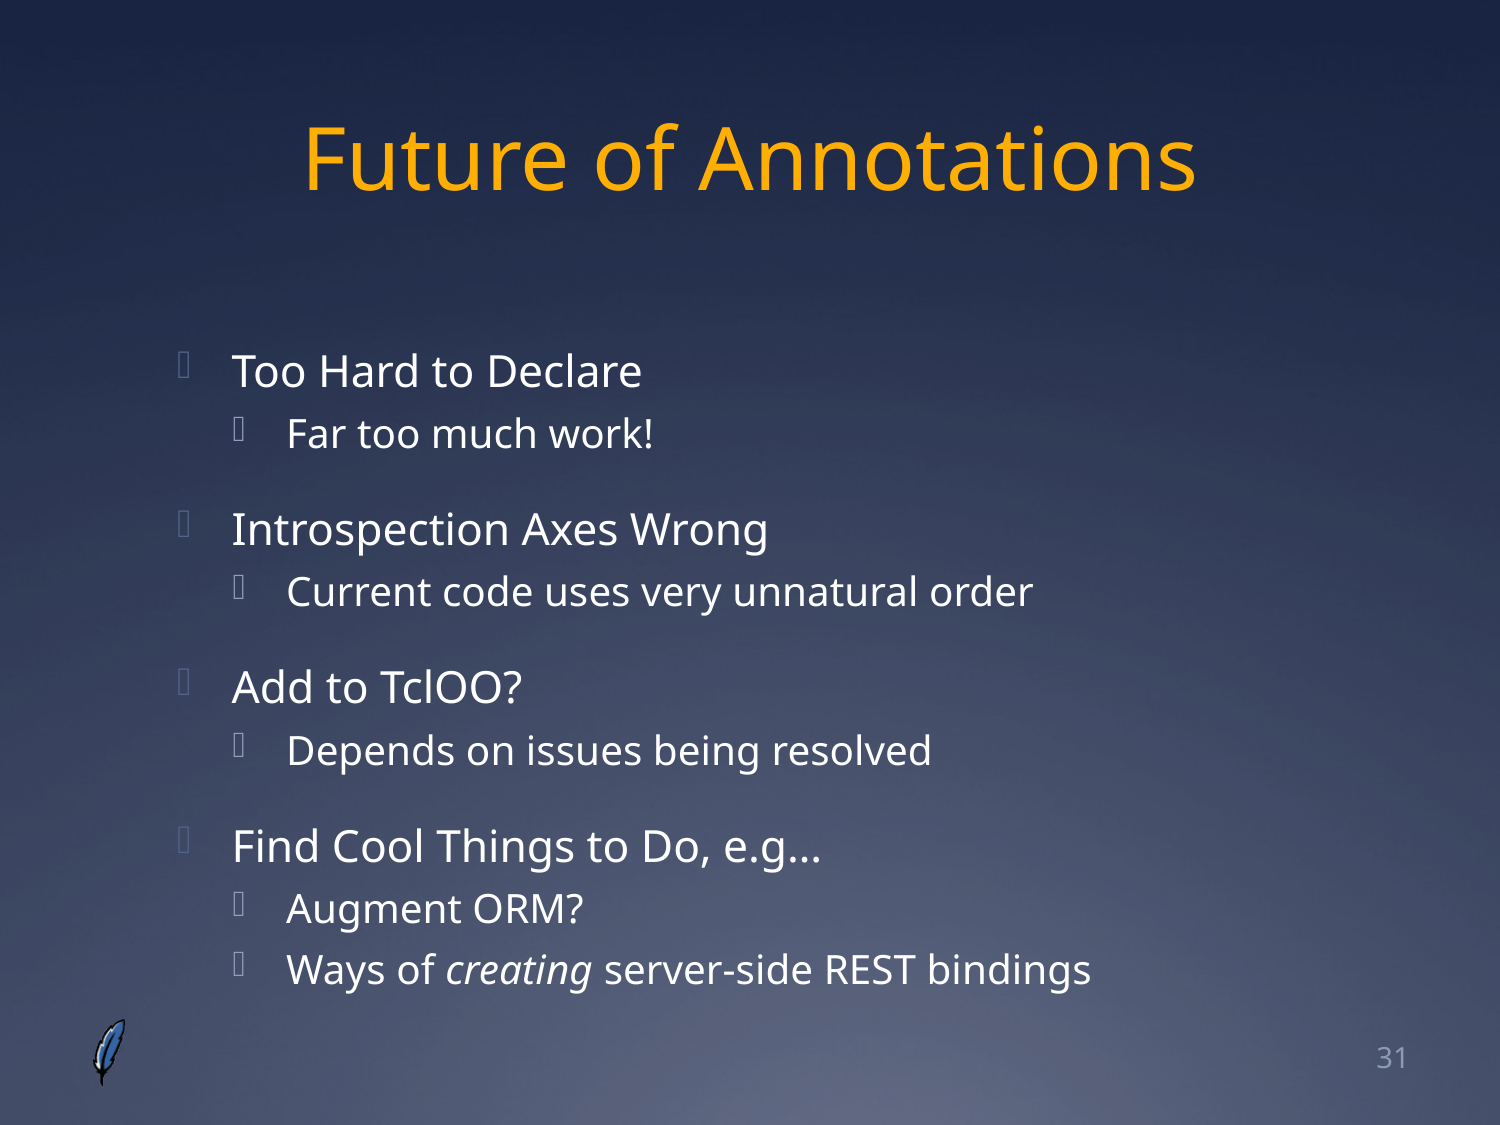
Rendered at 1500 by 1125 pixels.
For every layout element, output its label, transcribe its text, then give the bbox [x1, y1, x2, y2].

title Future of Annotations [100, 95, 1400, 225]
slide_number 31 [1325, 1029, 1425, 1090]
picture [75, 1019, 143, 1088]
list Too Hard to Declare Far too much work! Introspection Axes Wrong Current code uses very unnatural order Add to TclOO? Depends on issues being resolved Find Cool Things to Do, e.g… Augment ORM? Ways of creating server-side REST bindings [162, 335, 1338, 1005]
